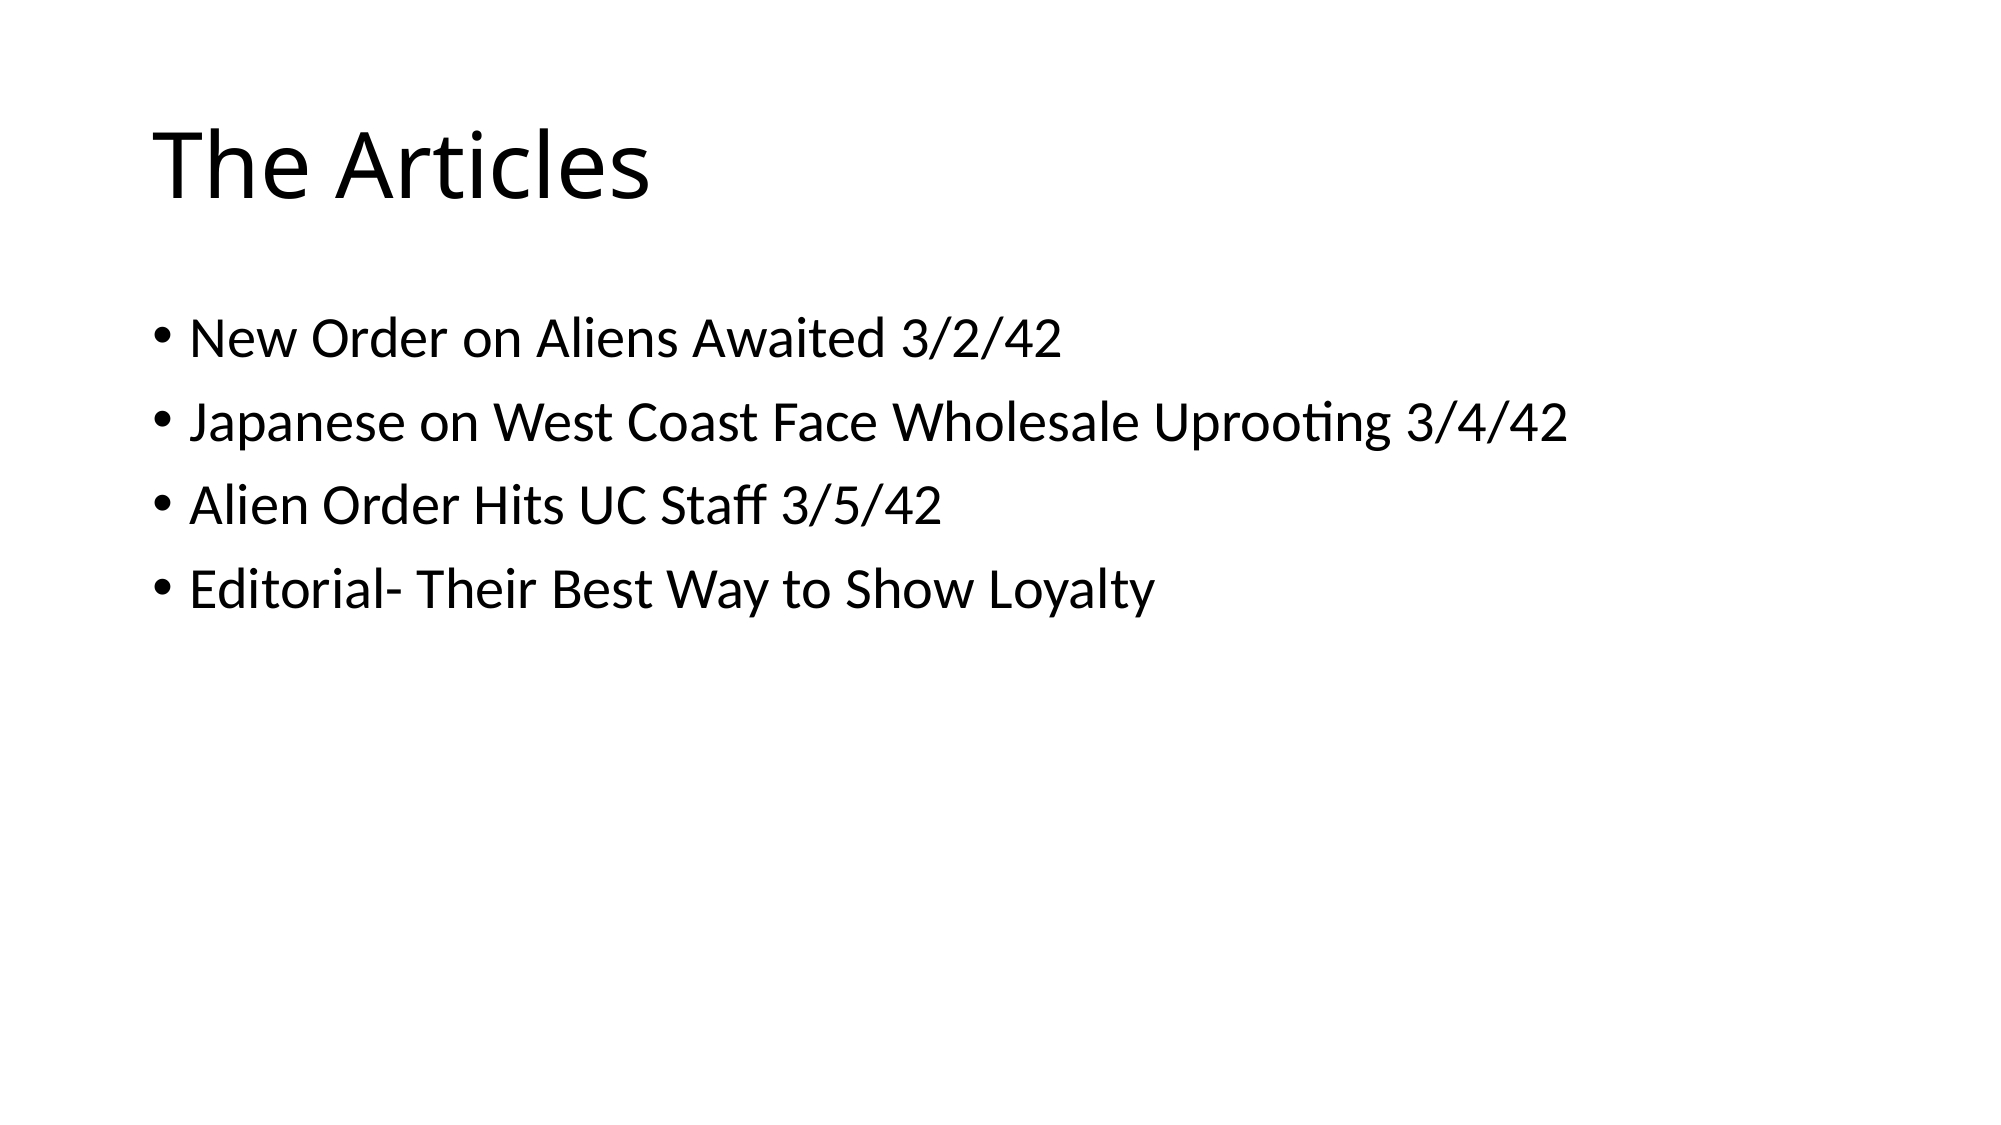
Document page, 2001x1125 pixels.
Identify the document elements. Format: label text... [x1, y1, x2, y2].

list New Order on Aliens Awaited 3/2/42 Japanese on West Coast Face Wholesale Uprooting 3/4/42 Alien Order Hits UC Staff 3/5/42 Editorial- Their Best Way to Show Loyalty [137, 299, 1863, 1014]
title The Articles [137, 59, 1863, 278]
